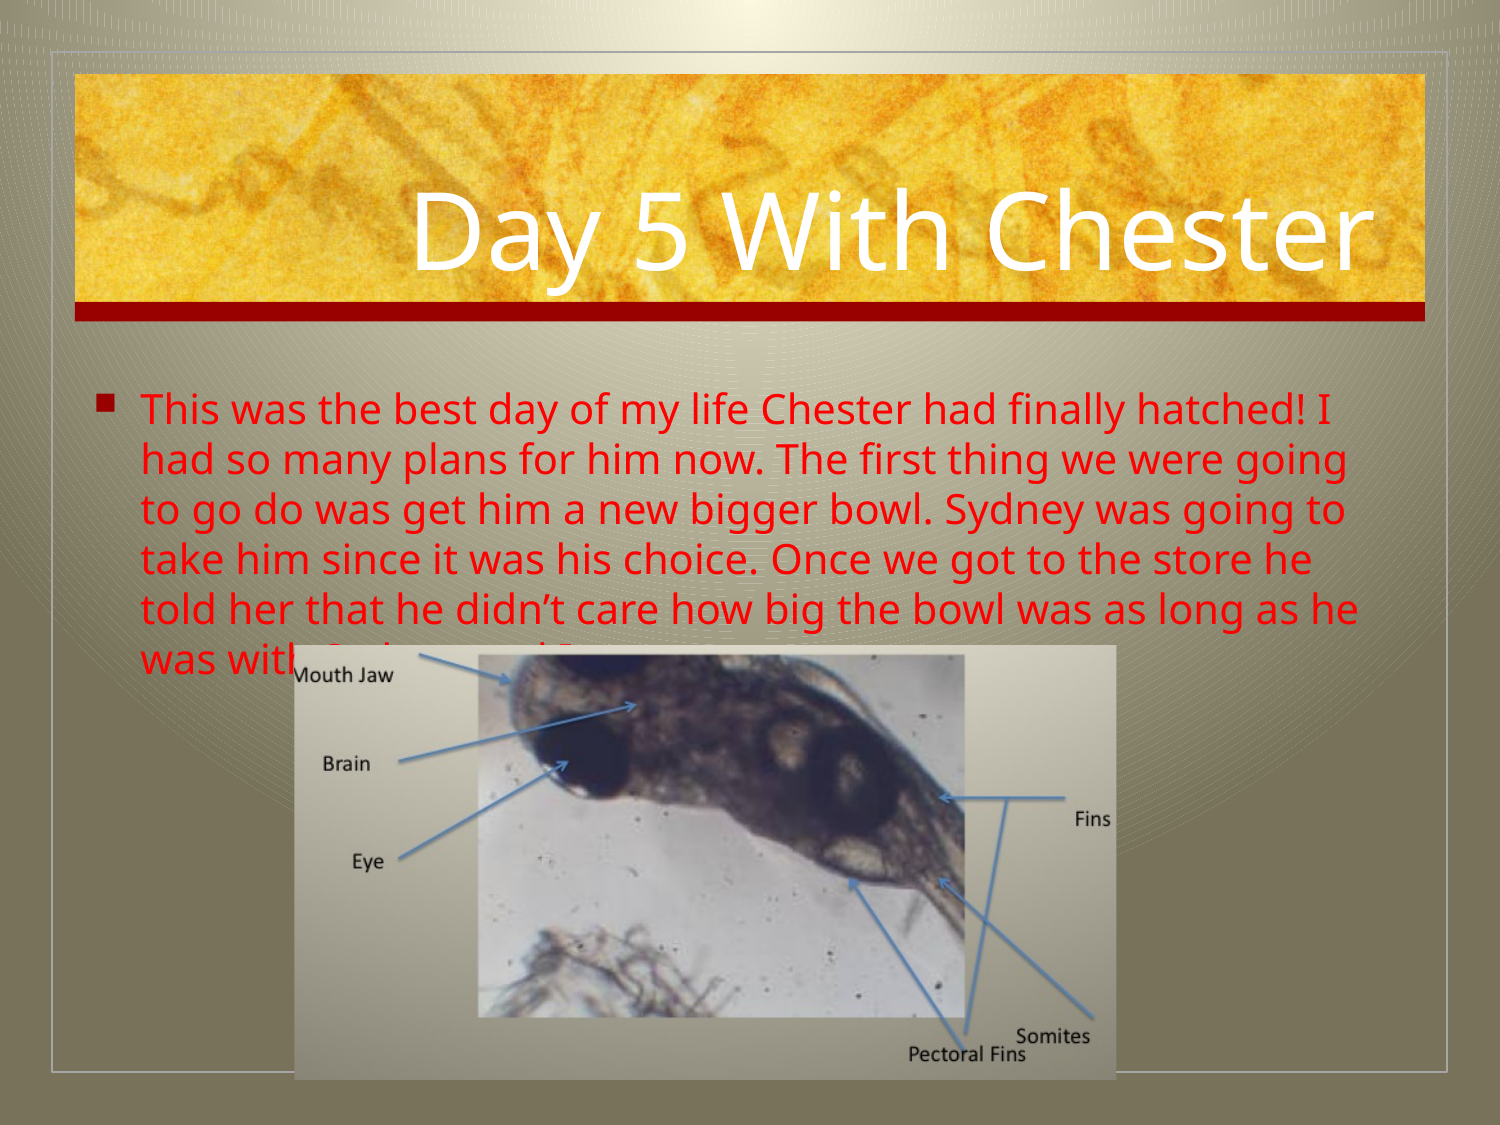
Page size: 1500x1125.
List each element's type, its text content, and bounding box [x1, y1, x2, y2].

picture [293, 644, 1118, 1081]
picture [75, 74, 1425, 301]
title Day 5 With Chester [108, 74, 1392, 292]
list This was the best day of my life Chester had finally hatched! I had so many plans for him now. The first thing we were going to go do was get him a new bigger bowl. Sydney was going to take him since it was his choice. Once we got to the store he told her that he didn’t care how big the bowl was as long as he was with Sydney and I. [78, 375, 1392, 1005]
